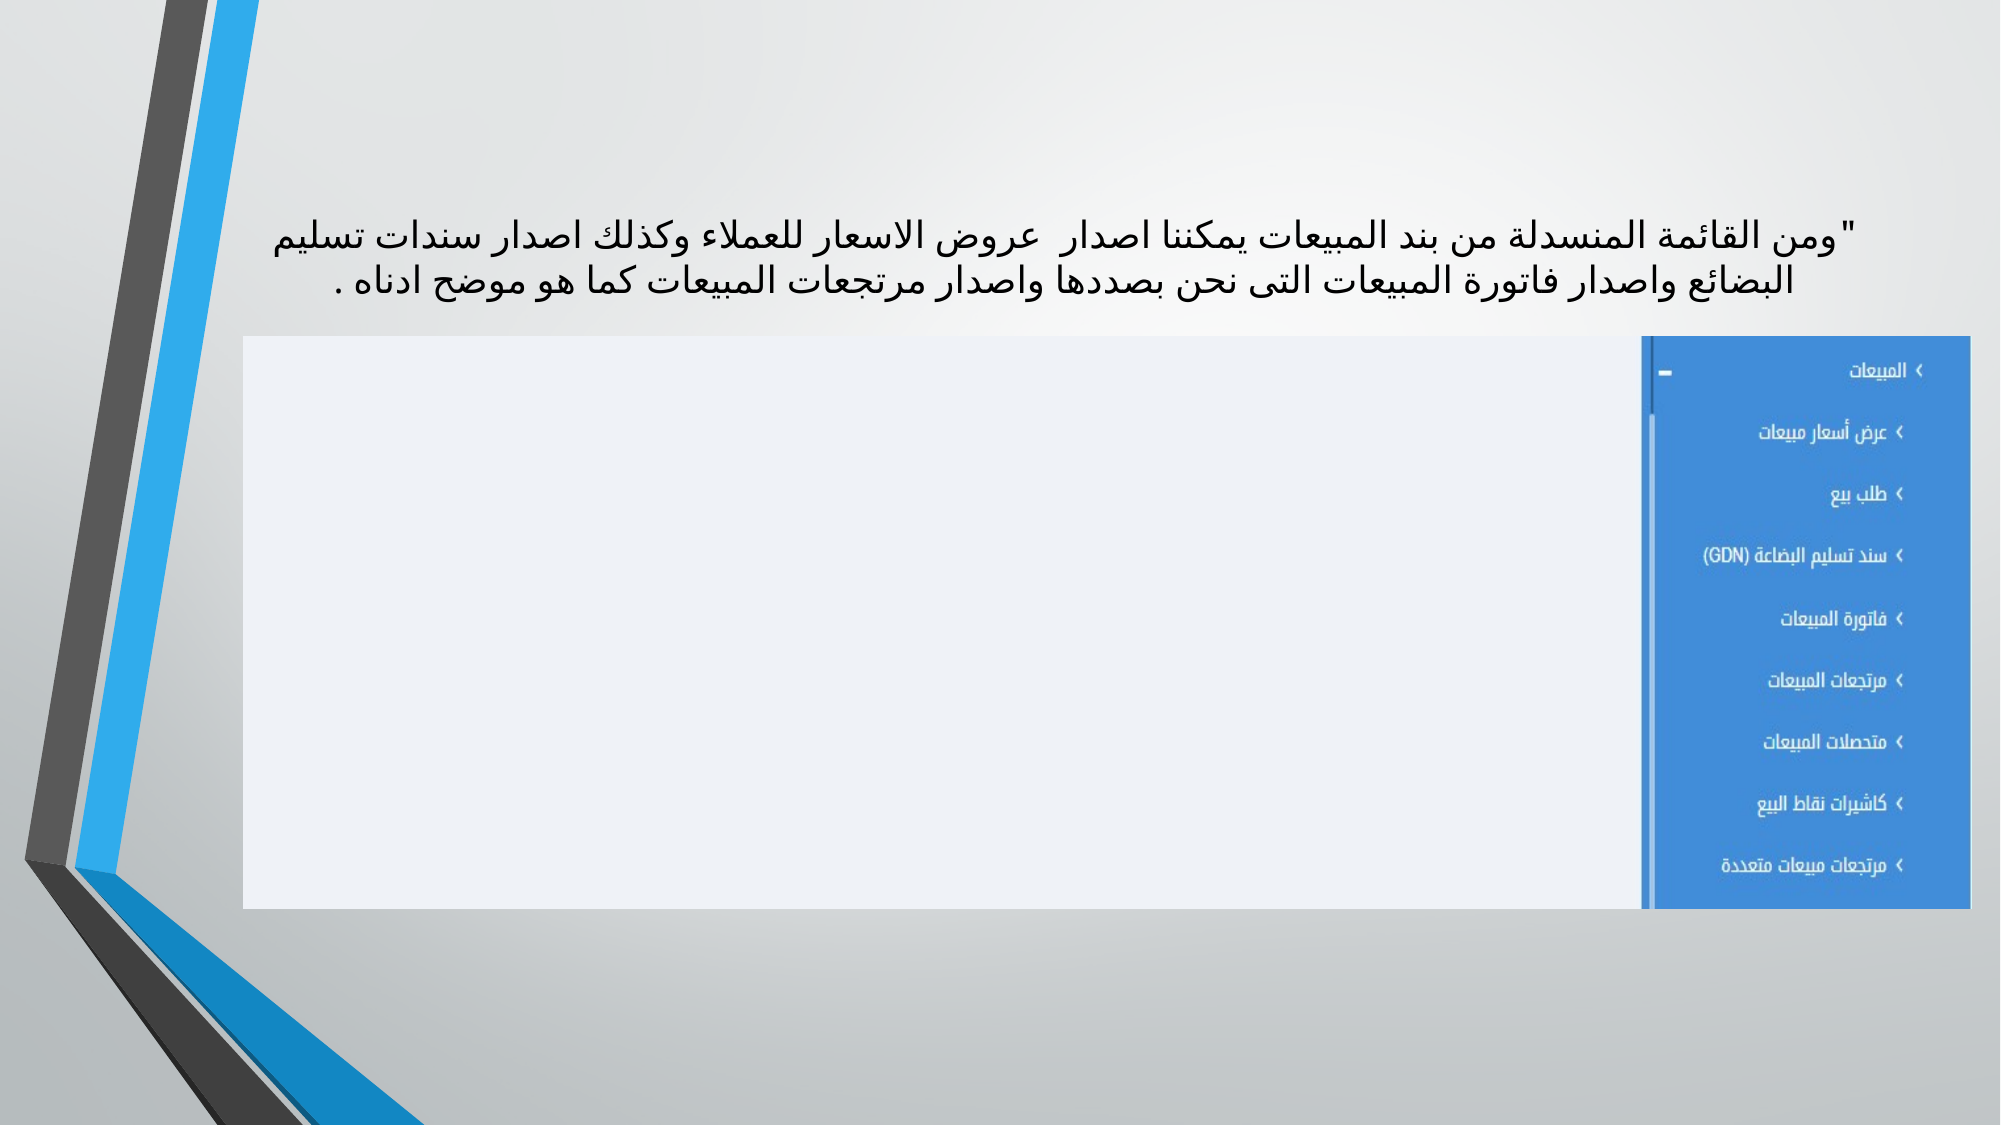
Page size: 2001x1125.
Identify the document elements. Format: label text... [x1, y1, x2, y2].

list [243, 336, 1972, 910]
title "ومن القائمة المنسدلة من بند المبيعات يمكننا اصدار عروض الاسعار للعملاء وكذلك اصدار سندات تسليم البضائع واصدار فاتورة المبيعات التى نحن بصددها واصدار مرتجعات المبيعات كما هو موضح ادناه . [243, 112, 1887, 336]
